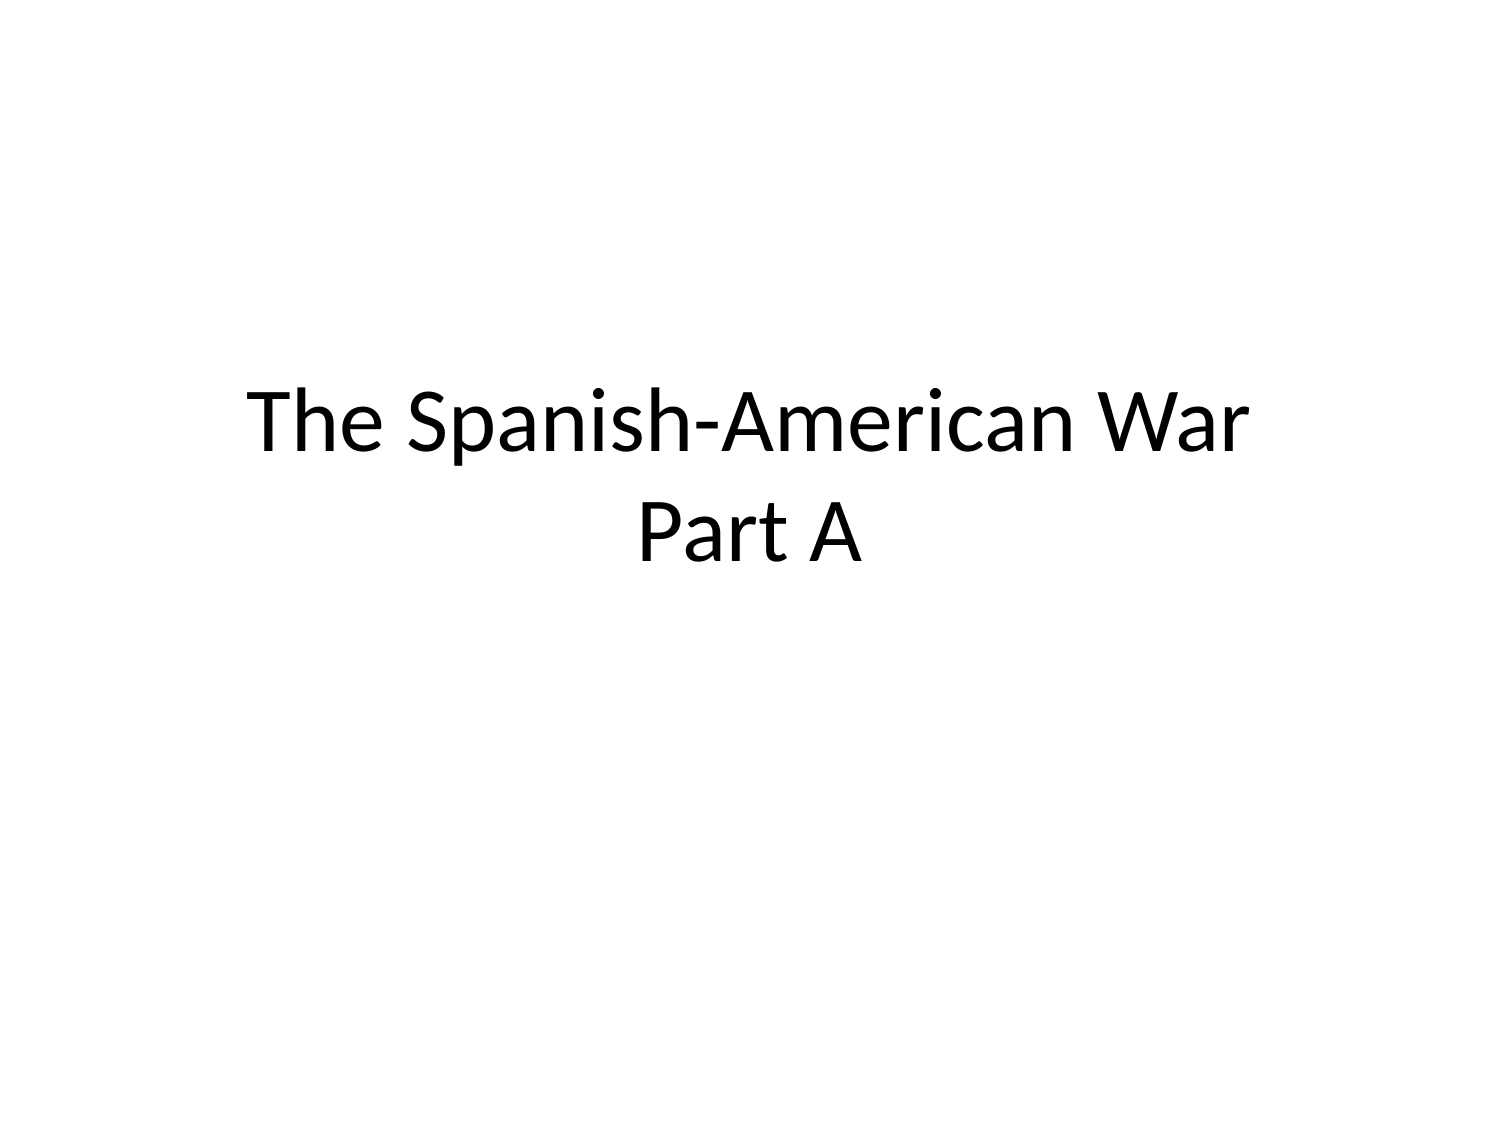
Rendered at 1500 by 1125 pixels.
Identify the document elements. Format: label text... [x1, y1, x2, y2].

title The Spanish-American War Part A [112, 349, 1388, 591]
